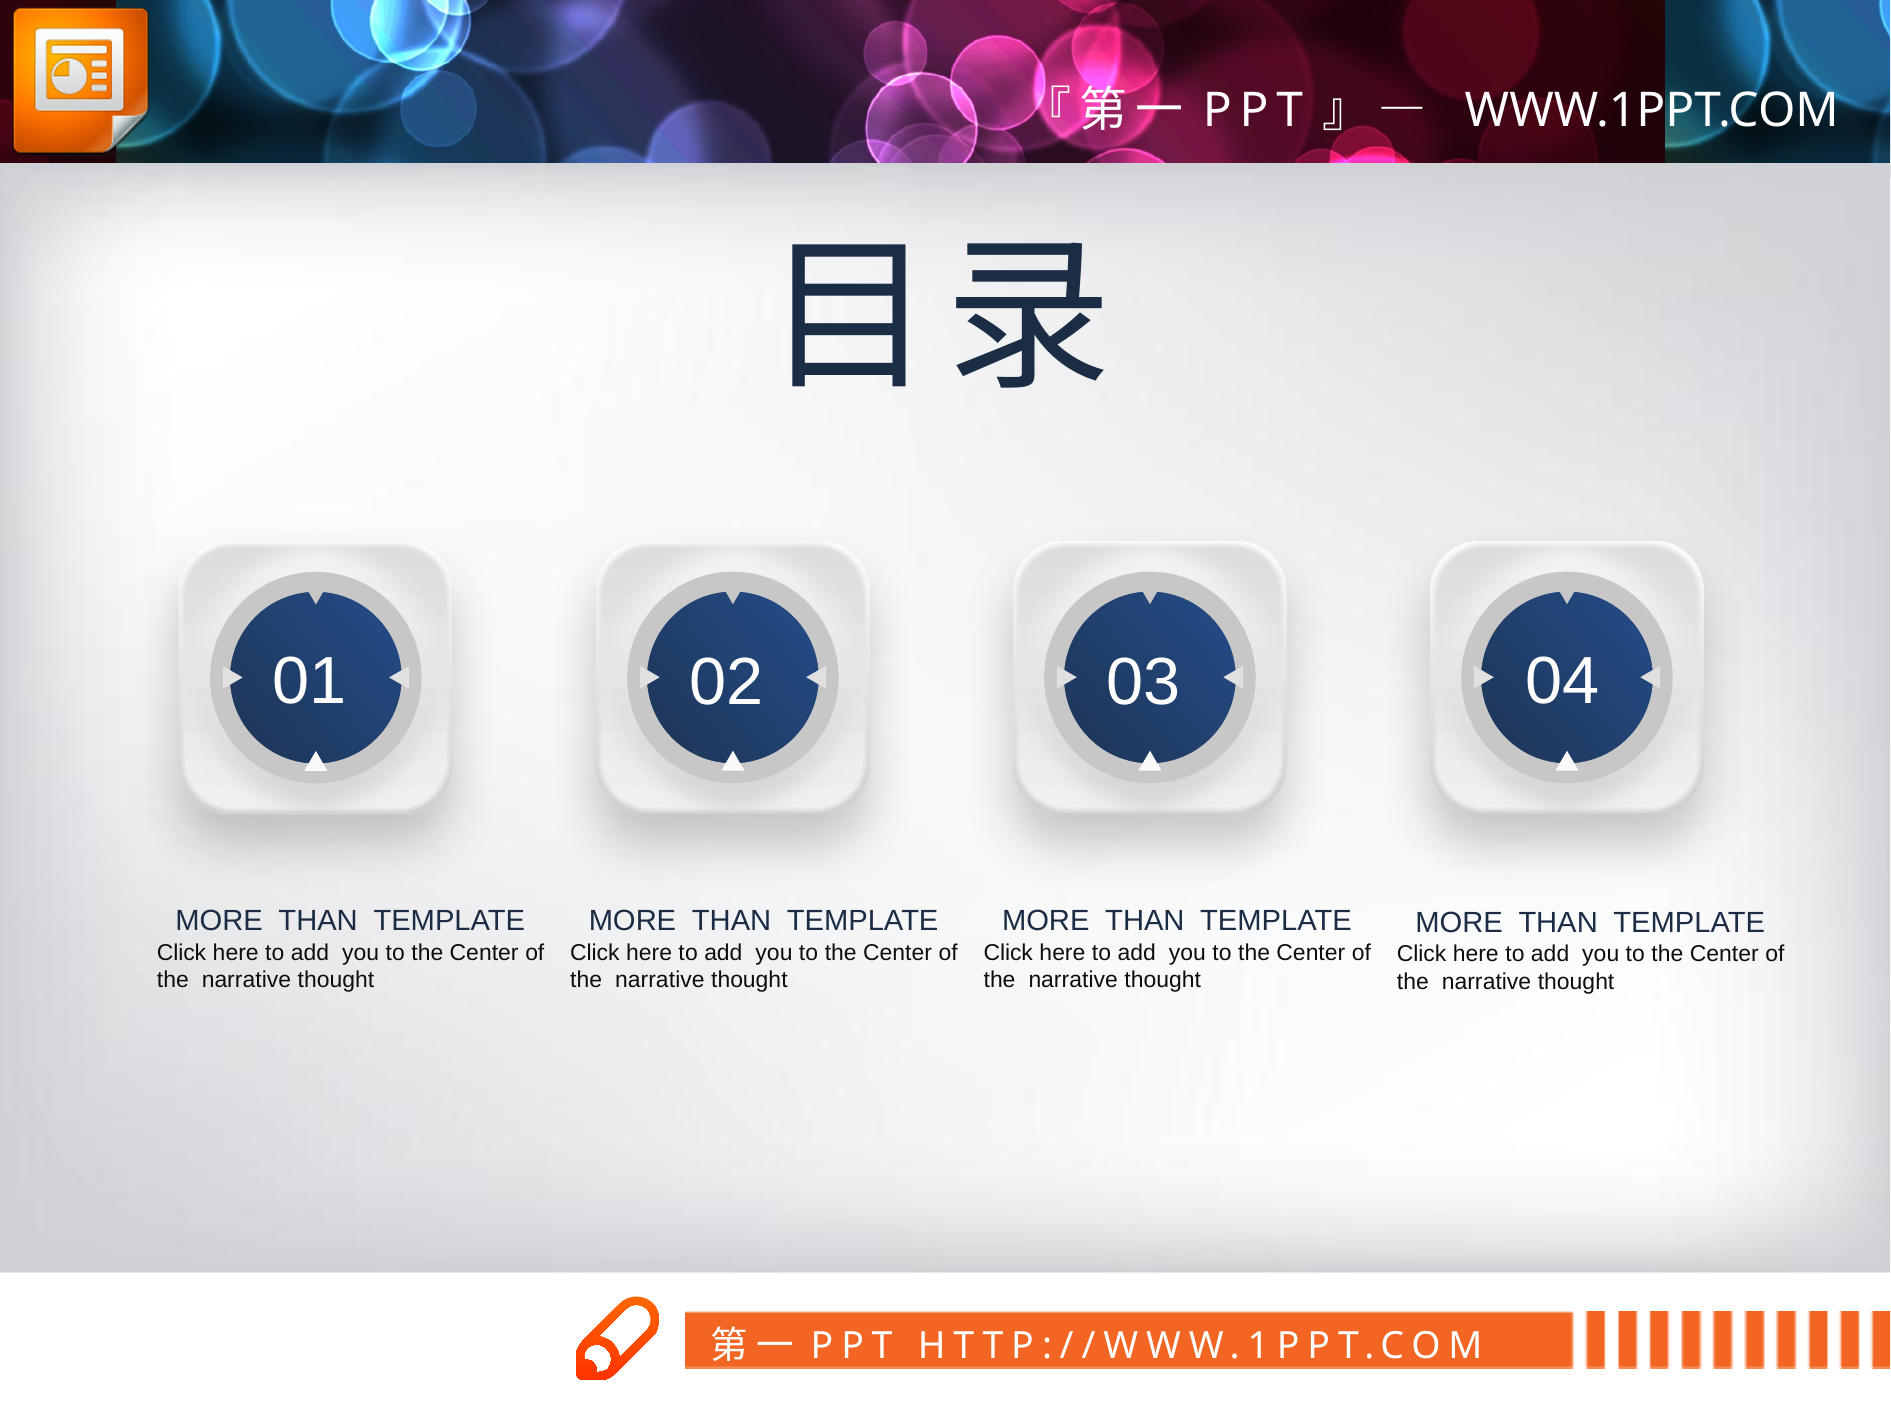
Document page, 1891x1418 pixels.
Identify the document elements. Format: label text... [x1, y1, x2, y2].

text_box MORE THAN TEMPLATE Click here to add you to the Center of the narrative thought [1382, 891, 1807, 1059]
text_box MORE THAN TEMPLATE Click here to add you to the Center of the narrative thought [142, 889, 555, 1057]
text_box MORE THAN TEMPLATE Click here to add you to the Center of the narrative thought [968, 889, 1394, 1057]
picture [0, 0, 1891, 1275]
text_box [580, 525, 886, 830]
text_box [997, 525, 1303, 830]
text_box 目录 [718, 200, 1161, 416]
picture [685, 1311, 1891, 1369]
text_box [1414, 525, 1720, 830]
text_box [163, 525, 469, 830]
text_box MORE THAN TEMPLATE Click here to add you to the Center of the narrative thought [555, 889, 968, 1057]
